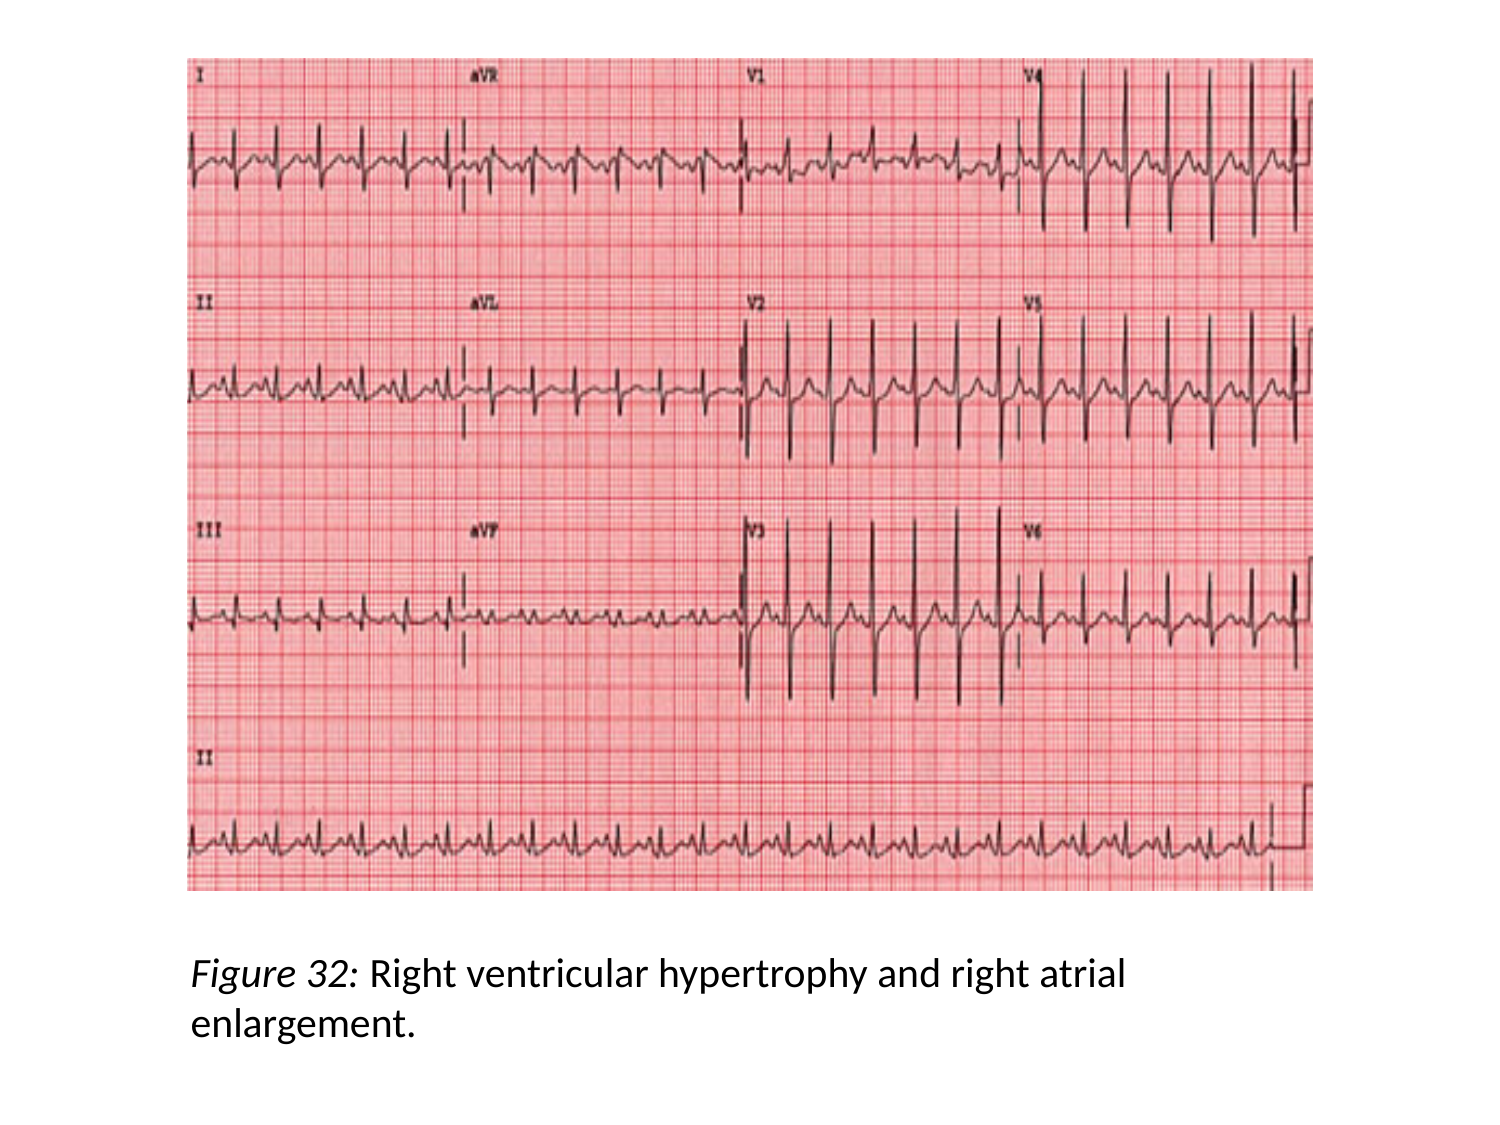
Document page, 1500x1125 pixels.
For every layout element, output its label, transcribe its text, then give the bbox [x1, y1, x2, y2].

picture [187, 58, 1313, 891]
text_box Figure 32: Right ventricular hypertrophy and right atrial enlargement. [175, 938, 1254, 1053]
